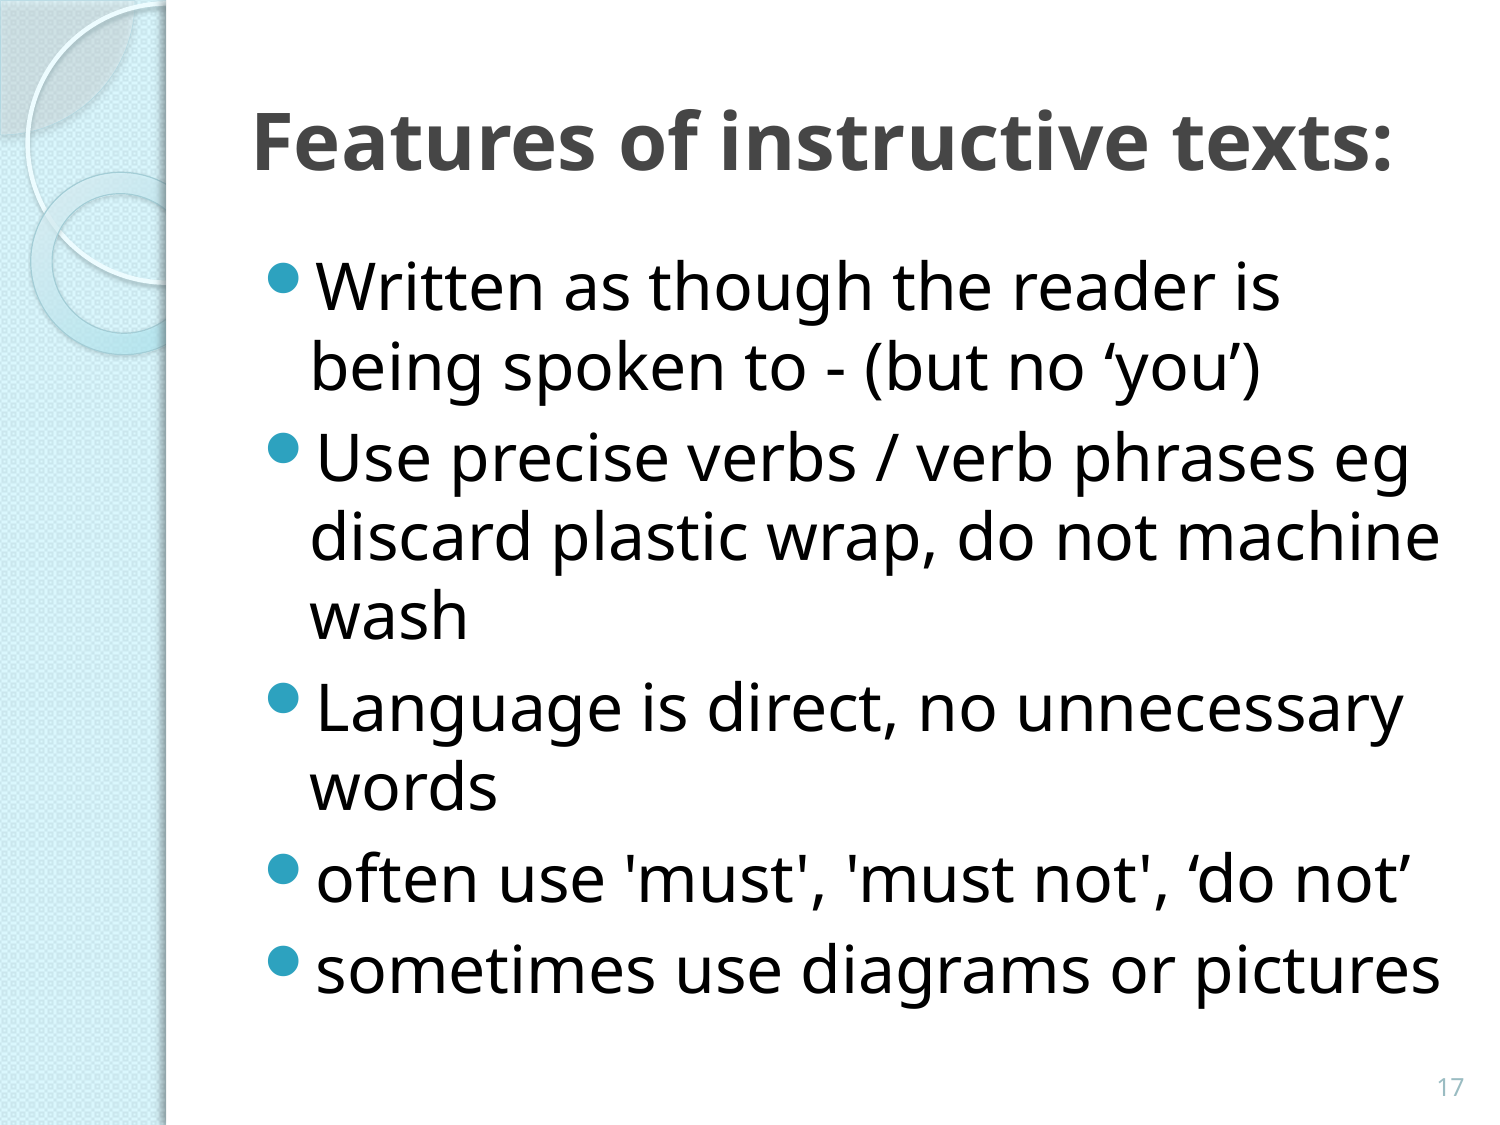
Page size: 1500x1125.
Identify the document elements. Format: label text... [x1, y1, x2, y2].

slide_number 17 [1413, 1034, 1488, 1113]
title Features of instructive texts: [235, 45, 1466, 233]
list Written as though the reader is being spoken to - (but no ‘you’) Use precise verbs / verb phrases eg discard plastic wrap, do not machine wash Language is direct, no unnecessary words often use 'must', 'must not', ‘do not’ sometimes use diagrams or pictures [235, 237, 1466, 1025]
